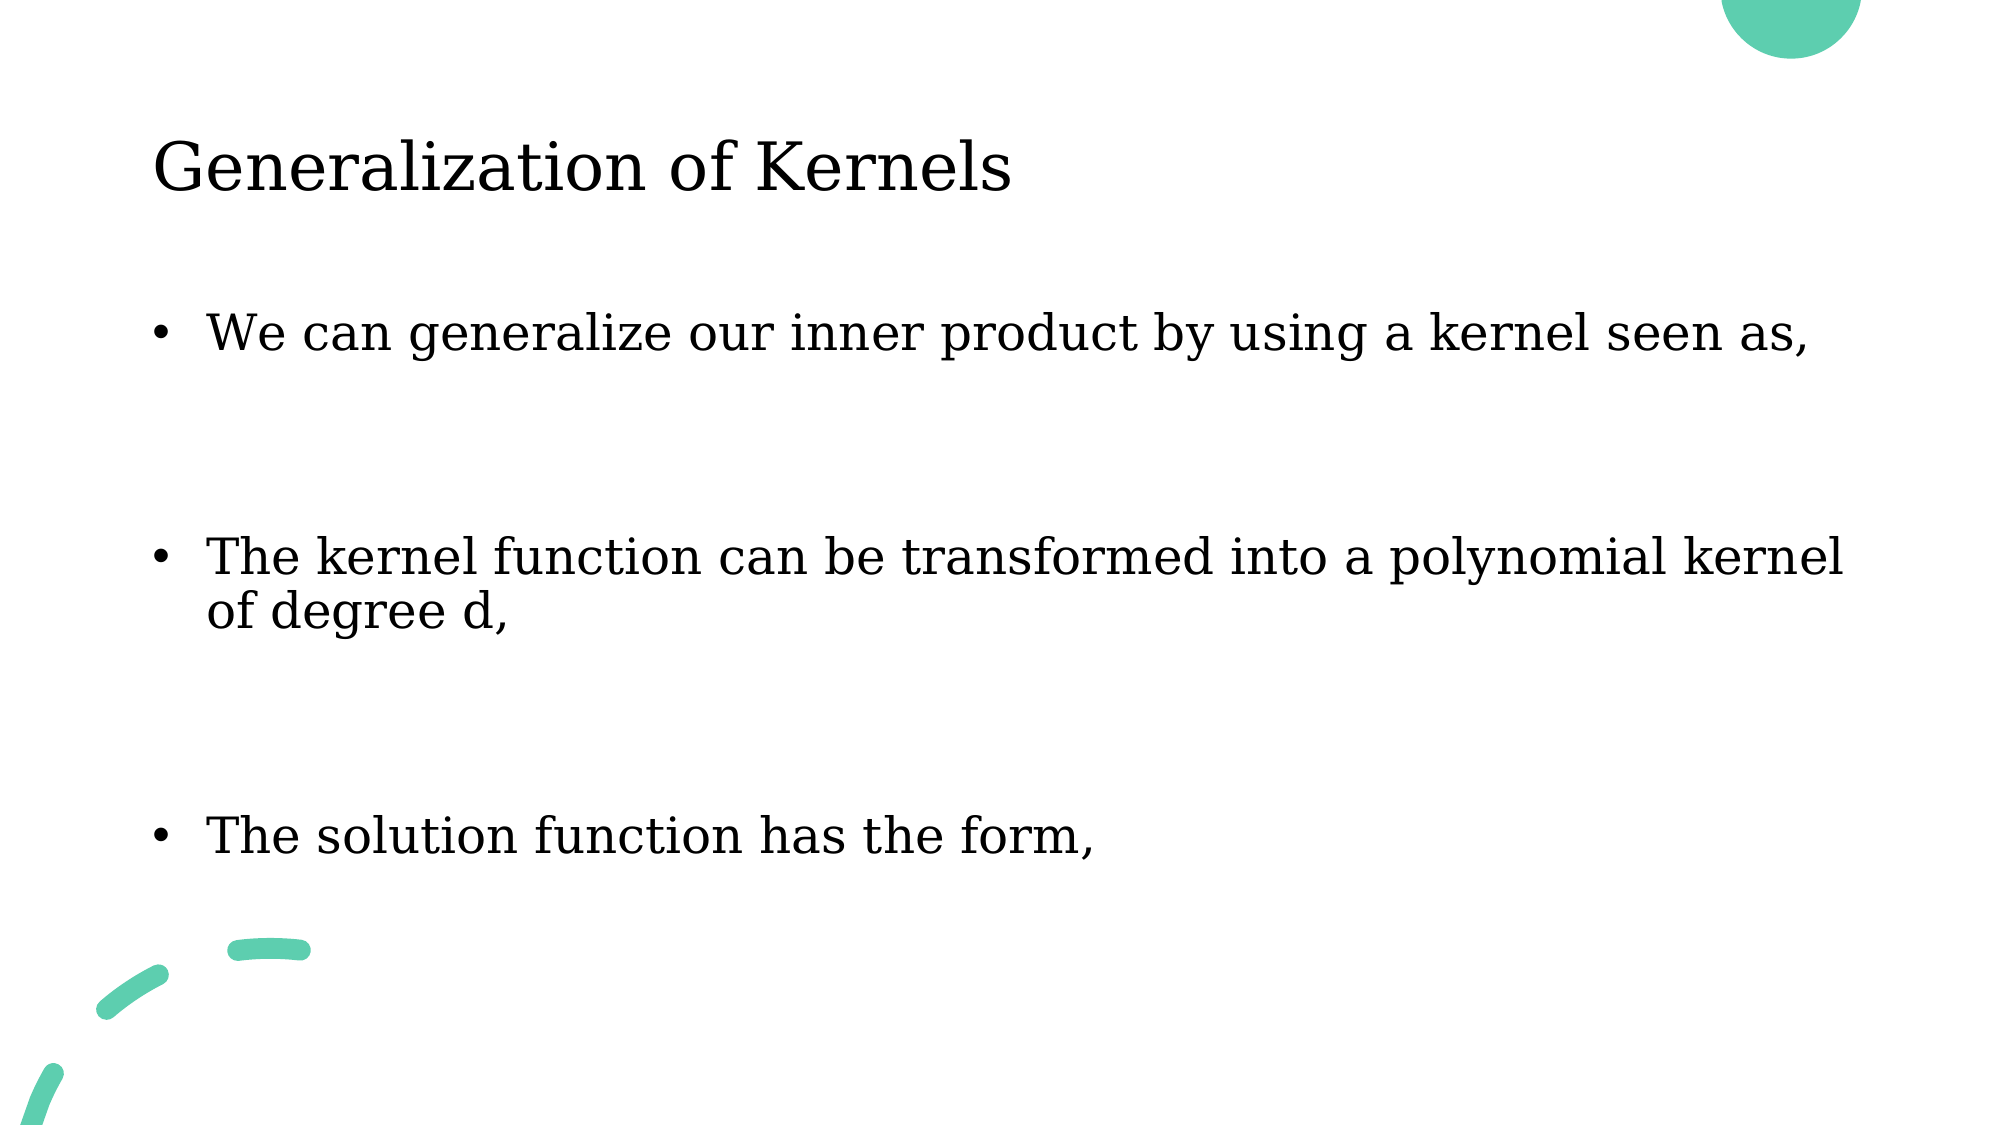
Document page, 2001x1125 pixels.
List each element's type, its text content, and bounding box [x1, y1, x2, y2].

title Generalization of Kernels [137, 59, 1863, 278]
